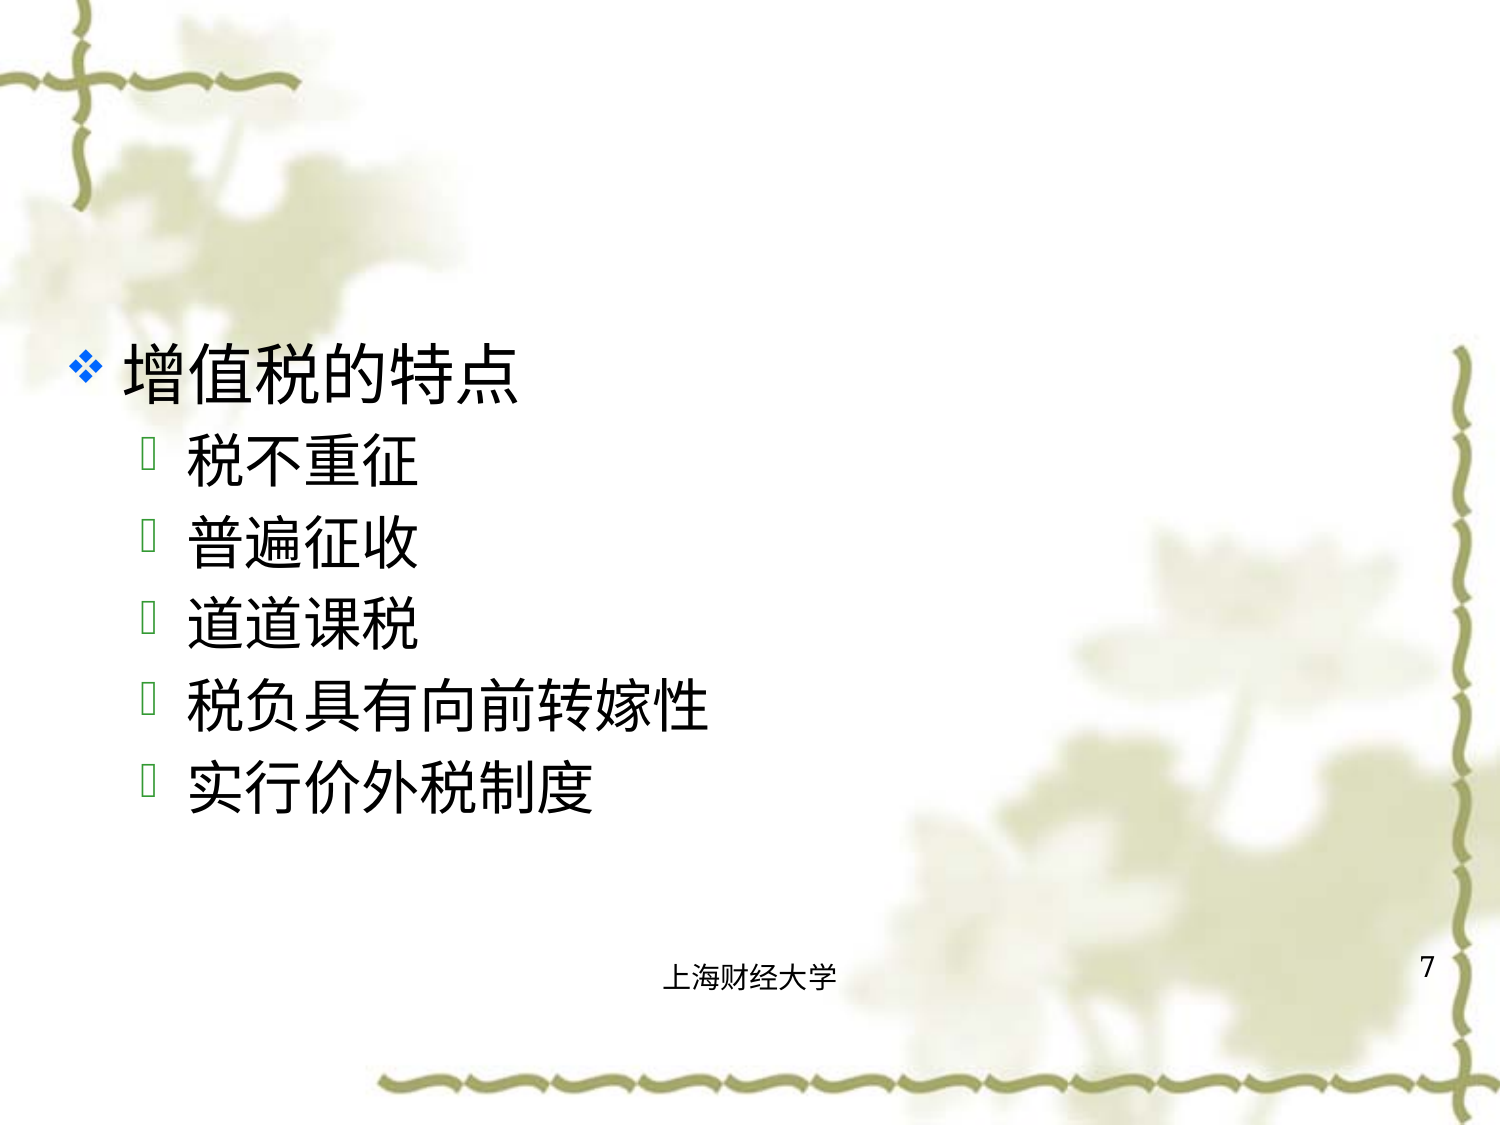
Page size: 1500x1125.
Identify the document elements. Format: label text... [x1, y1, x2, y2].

footer 上海财经大学 [512, 952, 988, 1066]
slide_number 7 [1074, 940, 1451, 1066]
list 增值税的特点 税不重征 普遍征收 道道课税 税负具有向前转嫁性 实行价外税制度 [49, 324, 1452, 963]
picture [0, 0, 1500, 1125]
